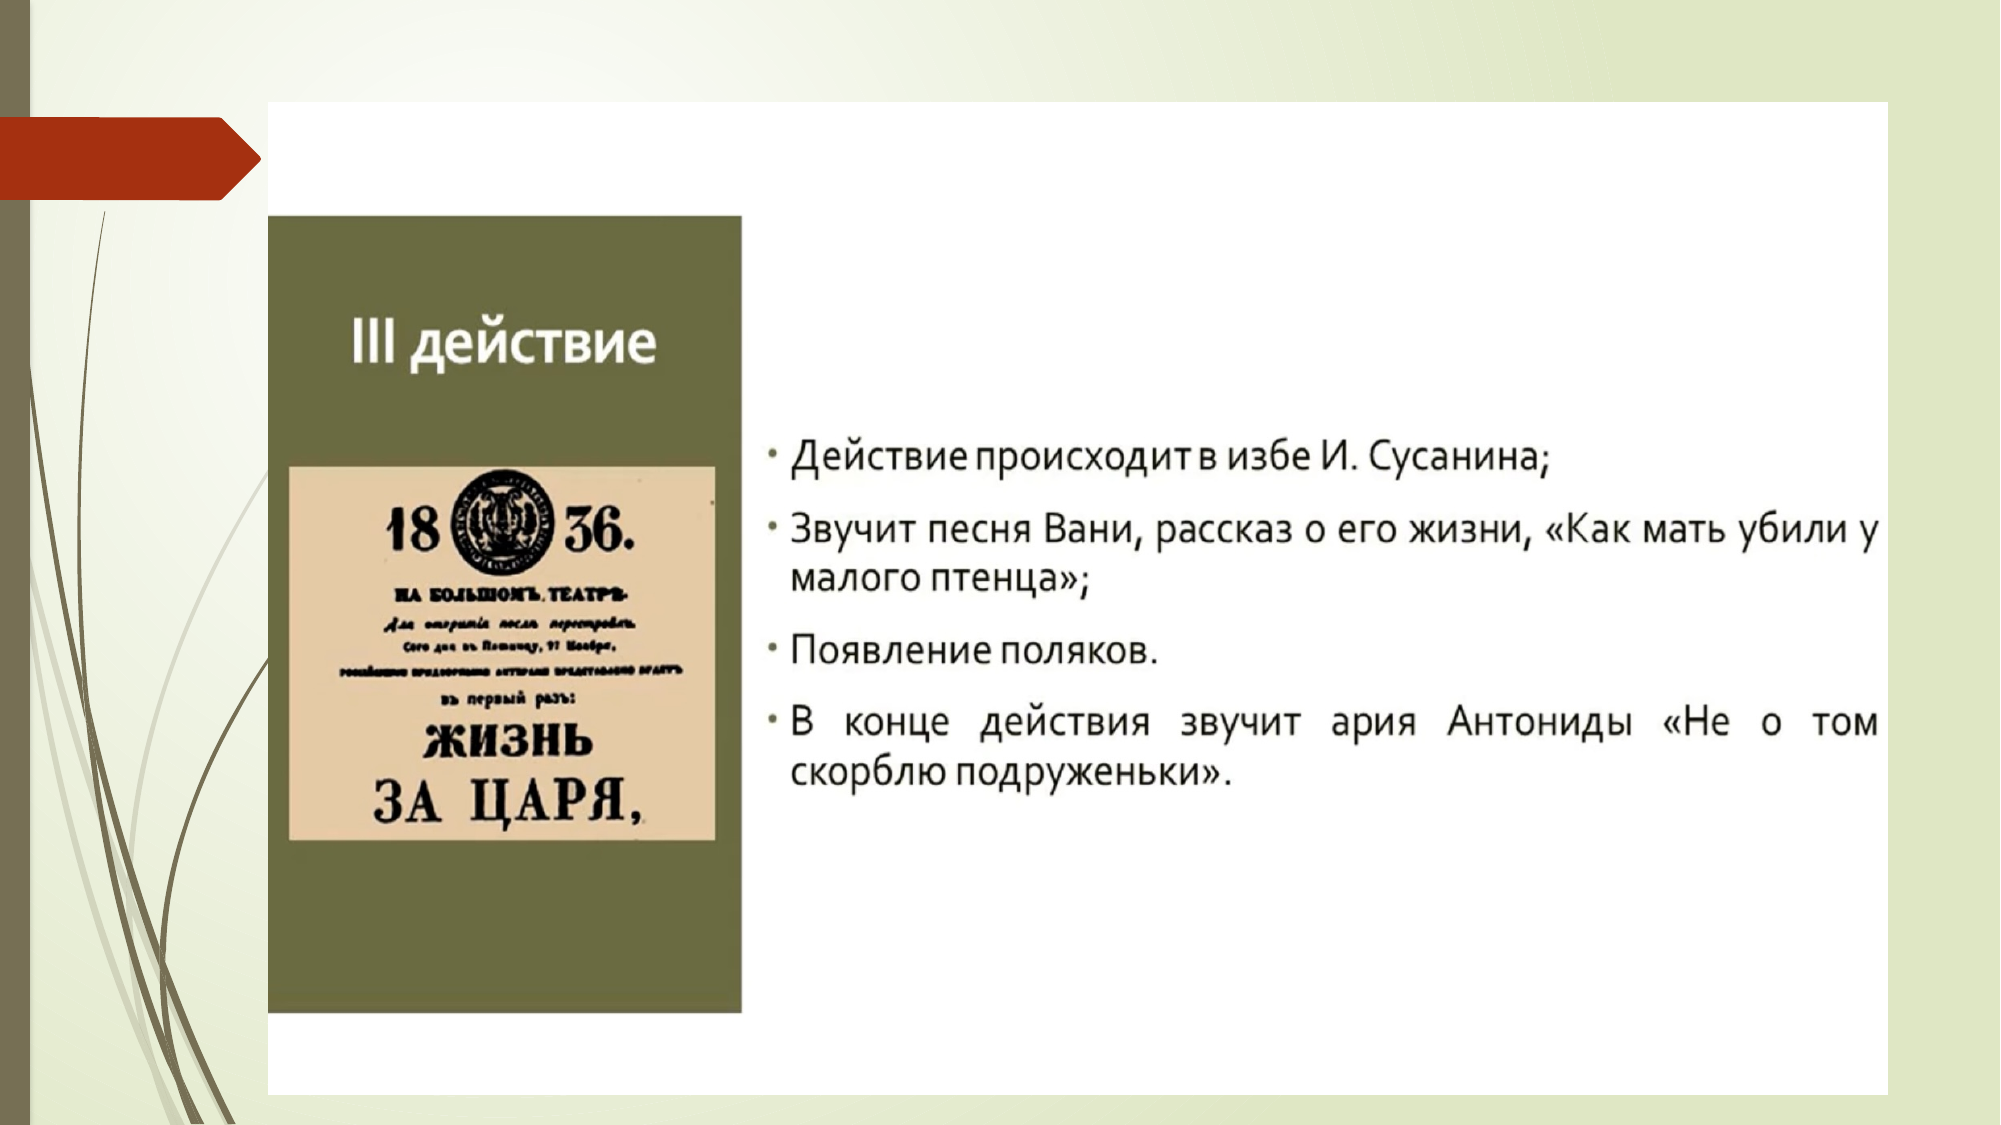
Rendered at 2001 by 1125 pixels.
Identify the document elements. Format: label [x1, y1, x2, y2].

list [268, 102, 1888, 1095]
